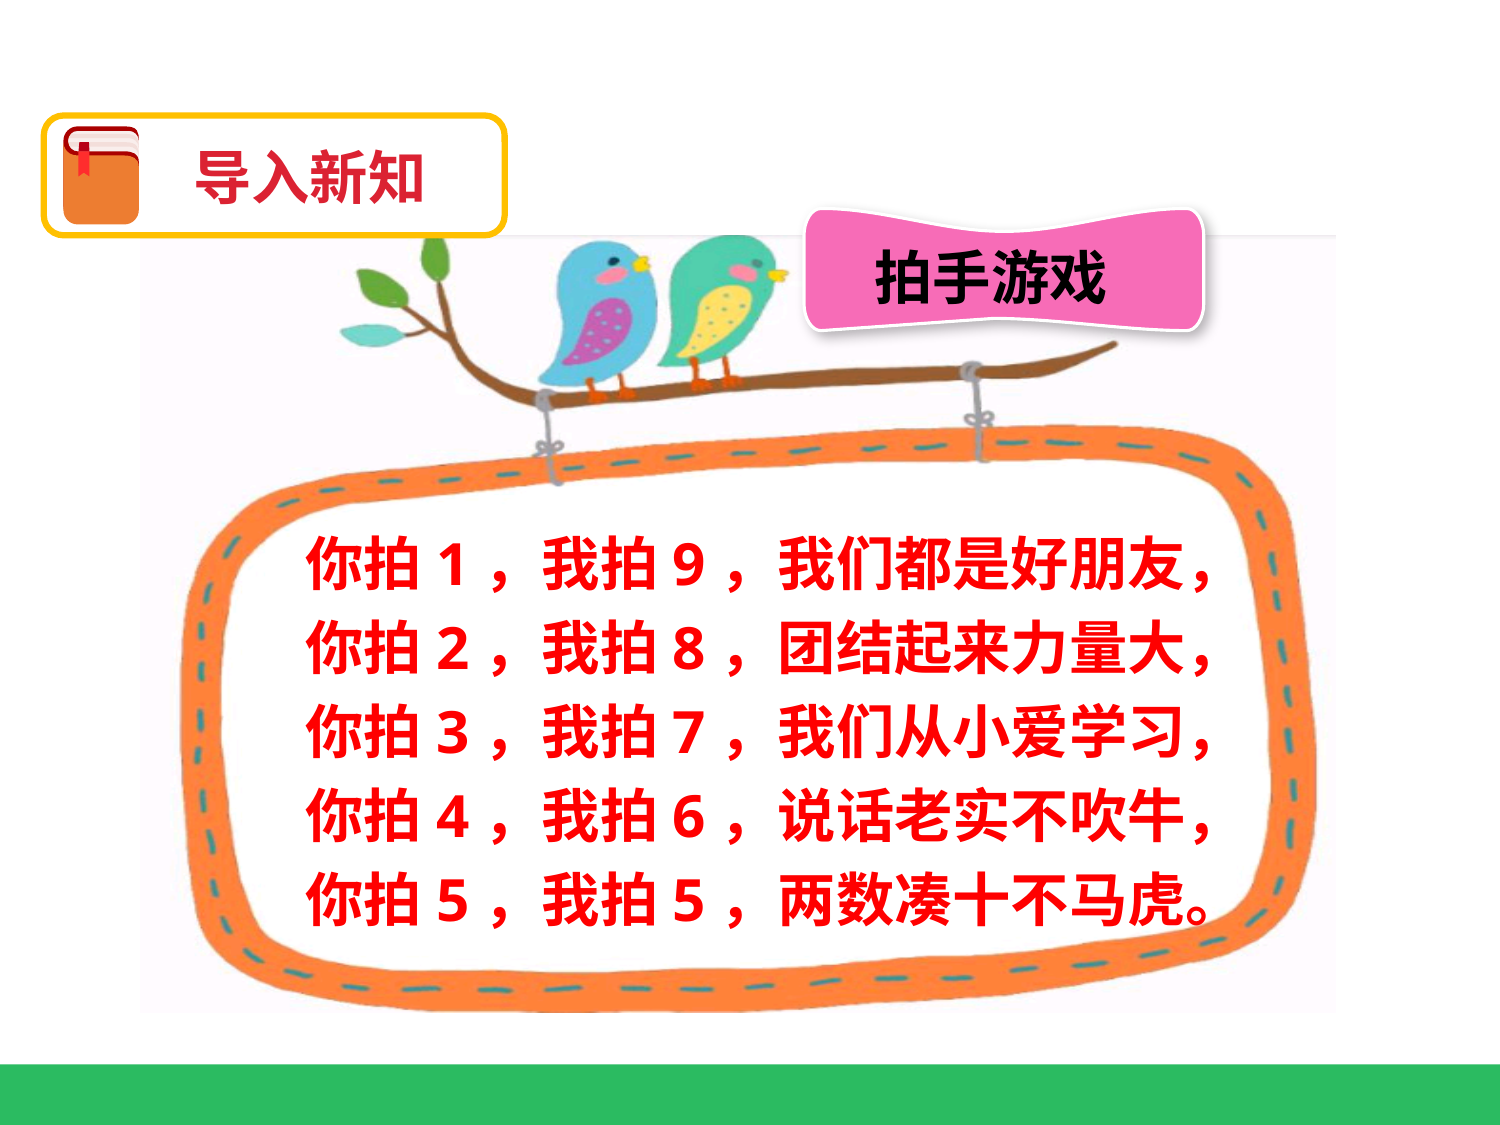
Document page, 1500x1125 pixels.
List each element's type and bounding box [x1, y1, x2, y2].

picture [140, 235, 1336, 1013]
text_box [804, 208, 1233, 331]
text_box [43, 115, 505, 236]
